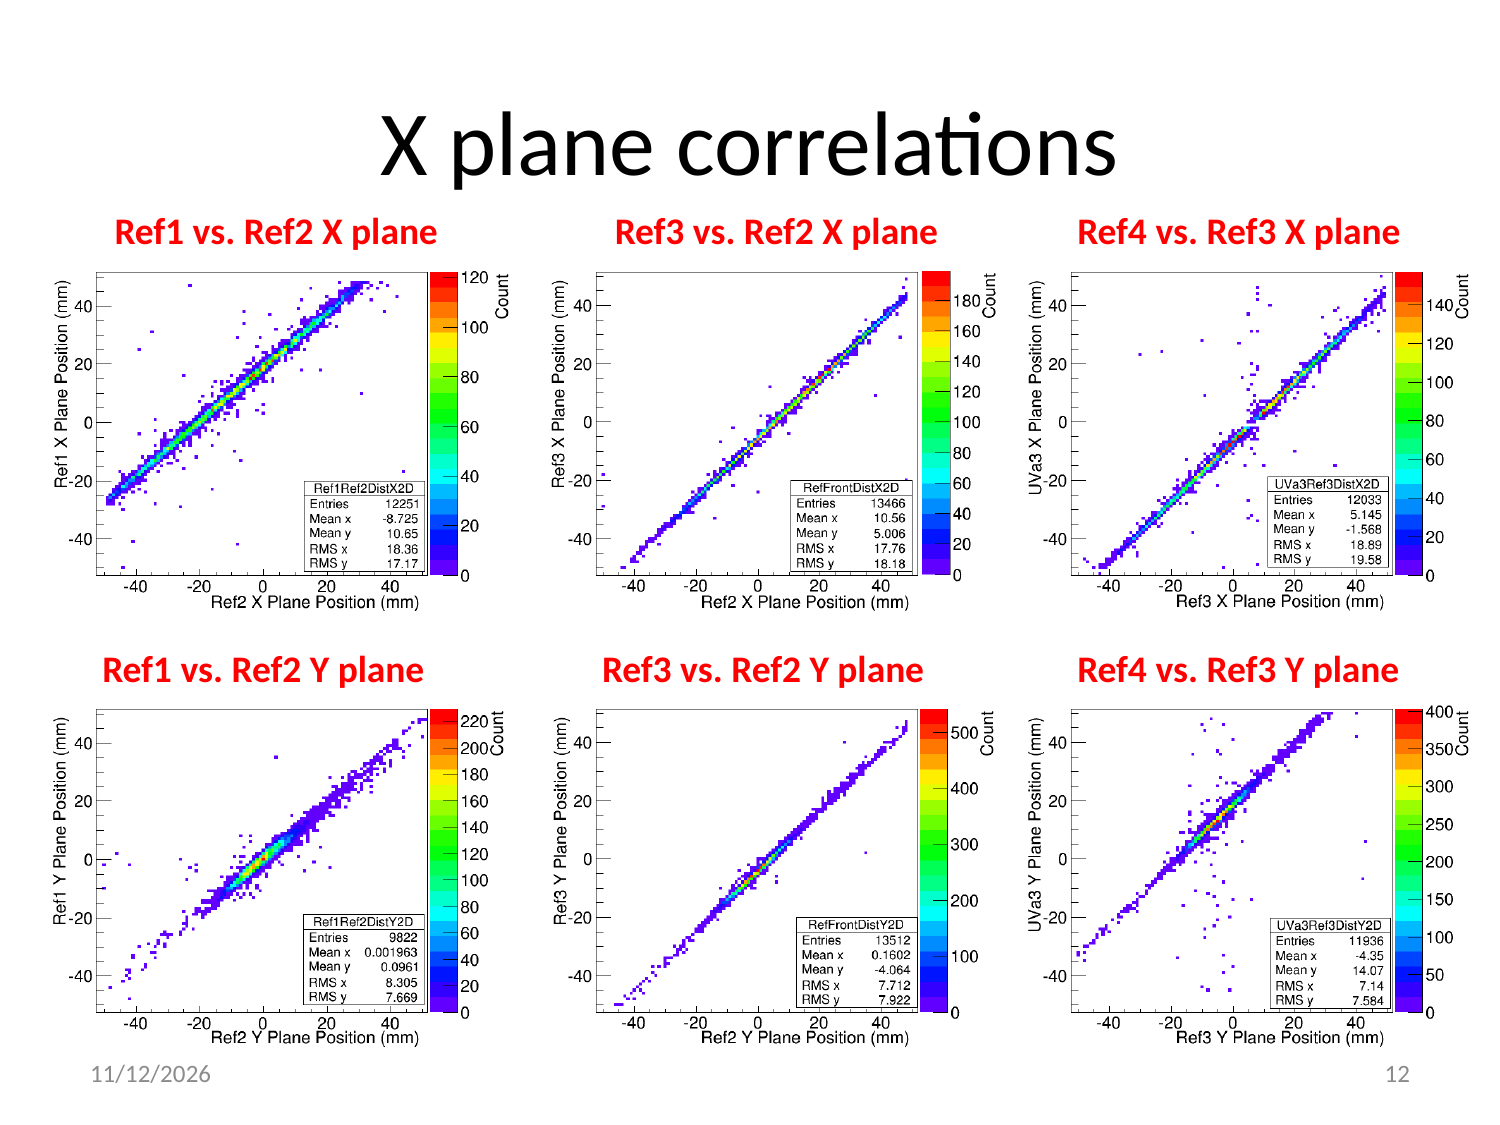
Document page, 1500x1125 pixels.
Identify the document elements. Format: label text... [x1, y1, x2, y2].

title X plane correlations [75, 45, 1425, 233]
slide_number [75, 1060, 425, 1103]
picture [1012, 237, 1473, 613]
text_box Ref3 vs. Ref2 X plane [599, 199, 975, 235]
text_box Ref4 vs. Ref3 X plane [1062, 199, 1425, 235]
text_box Ref1 vs. Ref2 Y plane [87, 637, 450, 698]
picture [537, 674, 998, 1051]
text_box Ref1 vs. Ref2 X plane [99, 199, 463, 260]
picture [37, 699, 523, 1051]
slide_number 12 [1074, 1059, 1425, 1103]
text_box Ref4 vs. Ref3 Y plane [1062, 637, 1425, 673]
picture [1012, 674, 1473, 1051]
text_box Ref3 vs. Ref2 Y plane [587, 637, 963, 673]
picture [37, 262, 520, 613]
picture [537, 237, 1003, 613]
